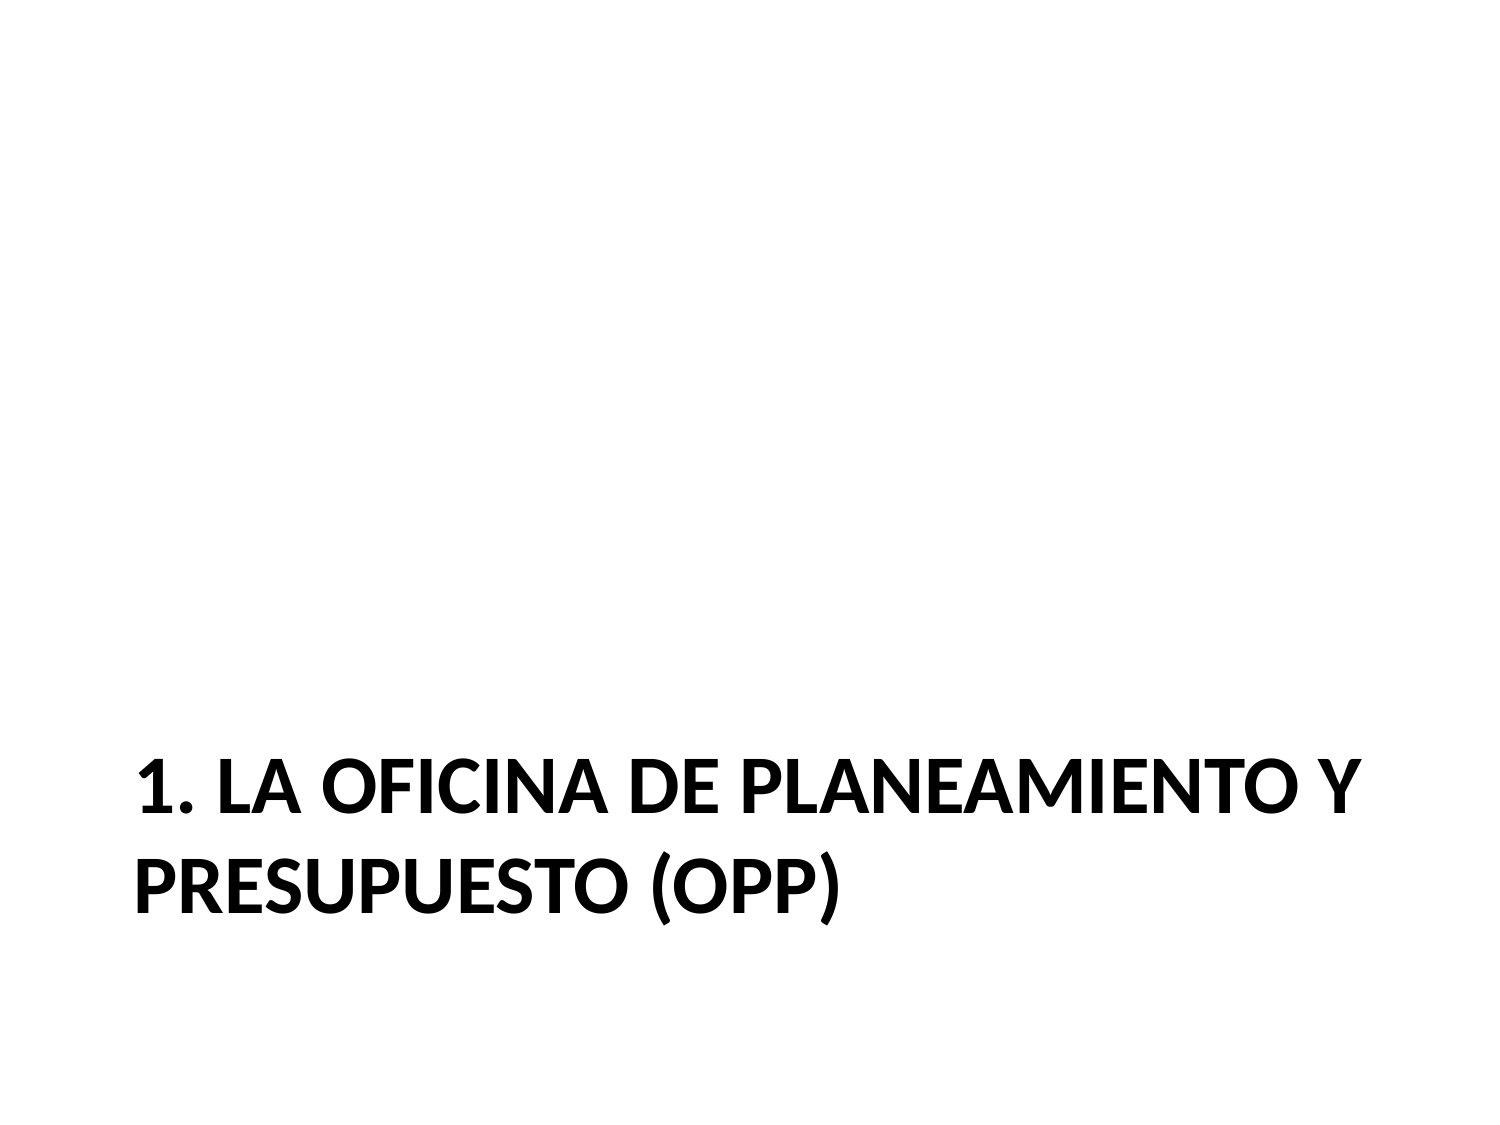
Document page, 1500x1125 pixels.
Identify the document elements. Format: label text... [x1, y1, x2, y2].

title 1. La oficina de planeamiento y presupuesto (OPP) [118, 722, 1394, 947]
